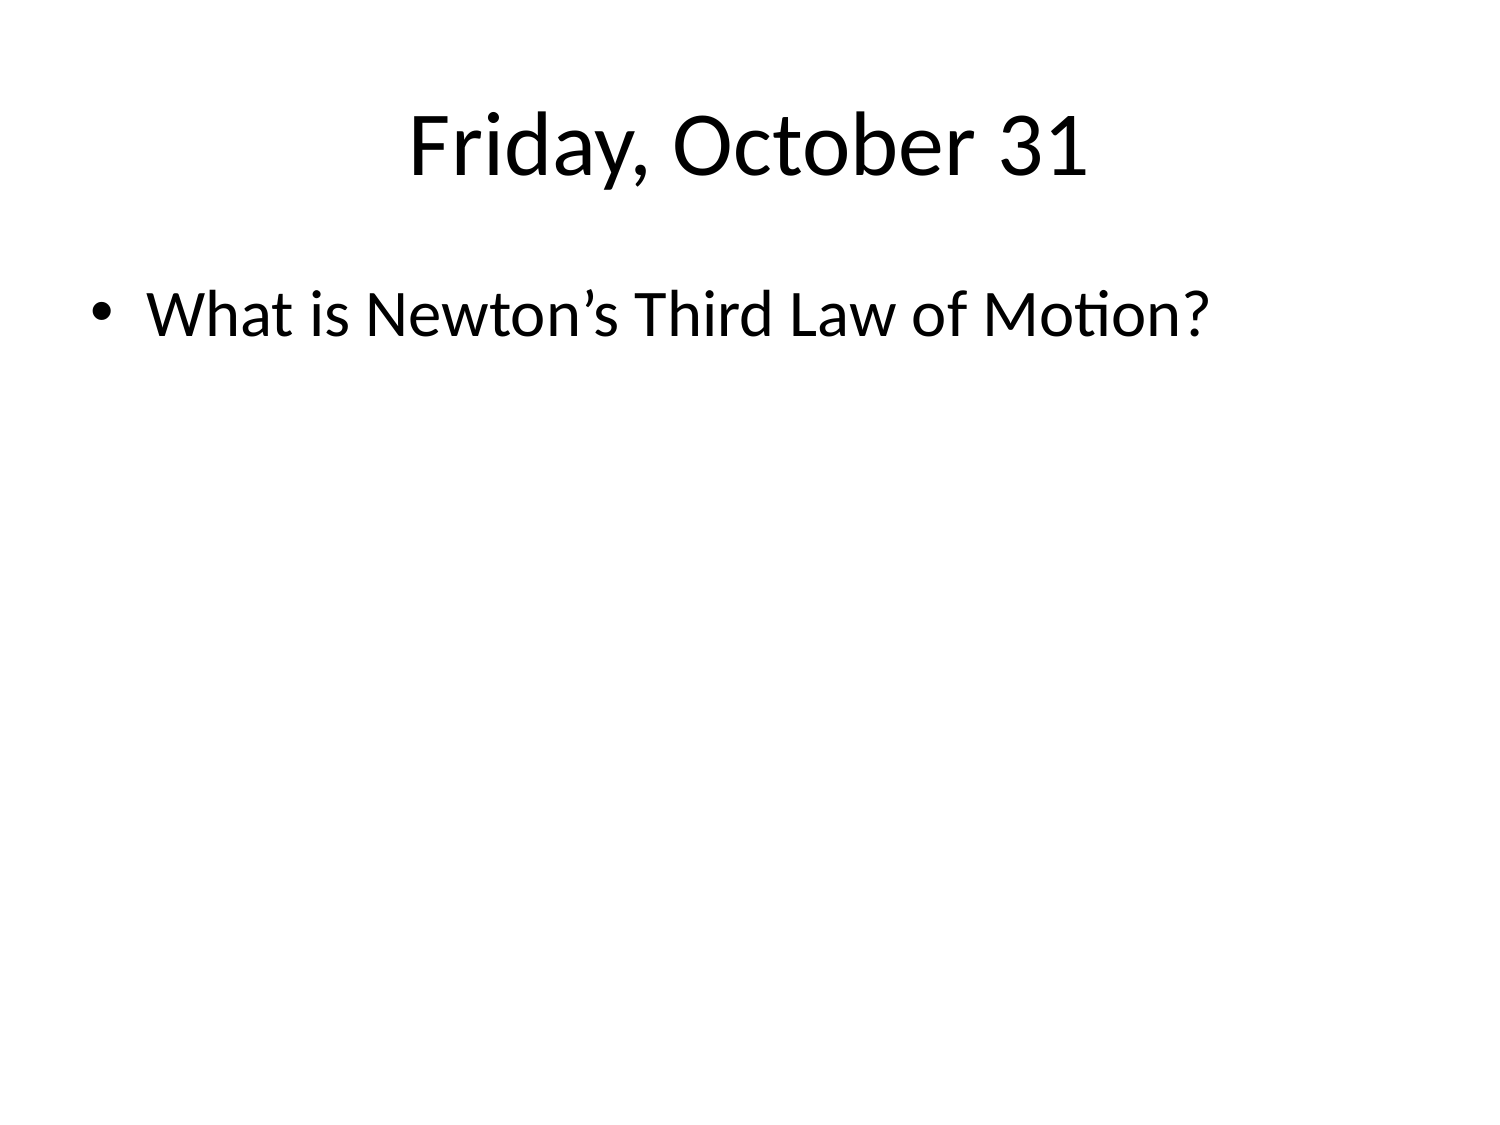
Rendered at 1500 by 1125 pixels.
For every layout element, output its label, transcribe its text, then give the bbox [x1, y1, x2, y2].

list What is Newton’s Third Law of Motion? [75, 262, 1425, 1005]
title Friday, October 31 [75, 45, 1425, 233]
